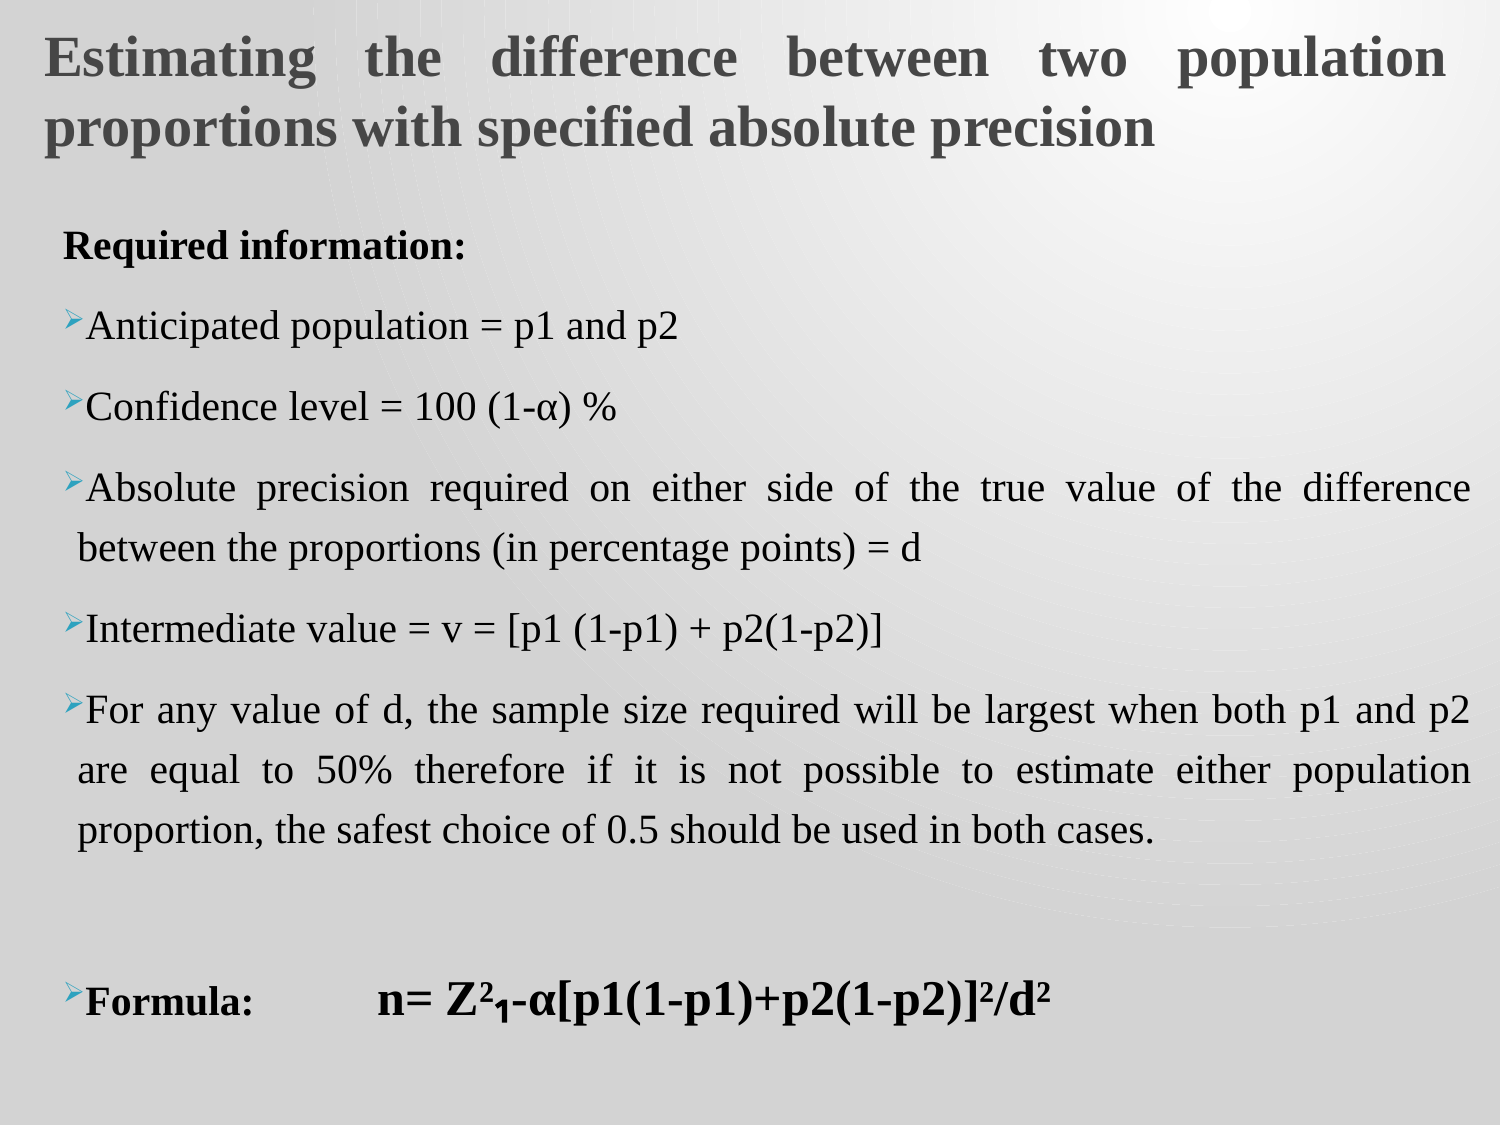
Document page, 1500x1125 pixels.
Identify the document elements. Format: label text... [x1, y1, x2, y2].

list Required information: Anticipated population = p1 and p2 Confidence level = 100 (1-α) % Absolute precision required on either side of the true value of the difference between the proportions (in percentage points) = d Intermediate value = v = [p1 (1-p1) + p2(1-p2)] For any value of d, the sample size required will be largest when both p1 and p2 are equal to 50% therefore if it is not possible to estimate either population proportion, the safest choice of 0.5 should be used in both cases. Formula: n= Z²₁-α[p1(1-p1)+p2(1-p2)]²/d² [48, 200, 1488, 1038]
title Estimating the difference between two population proportions with specified absolute precision [29, 24, 1463, 153]
